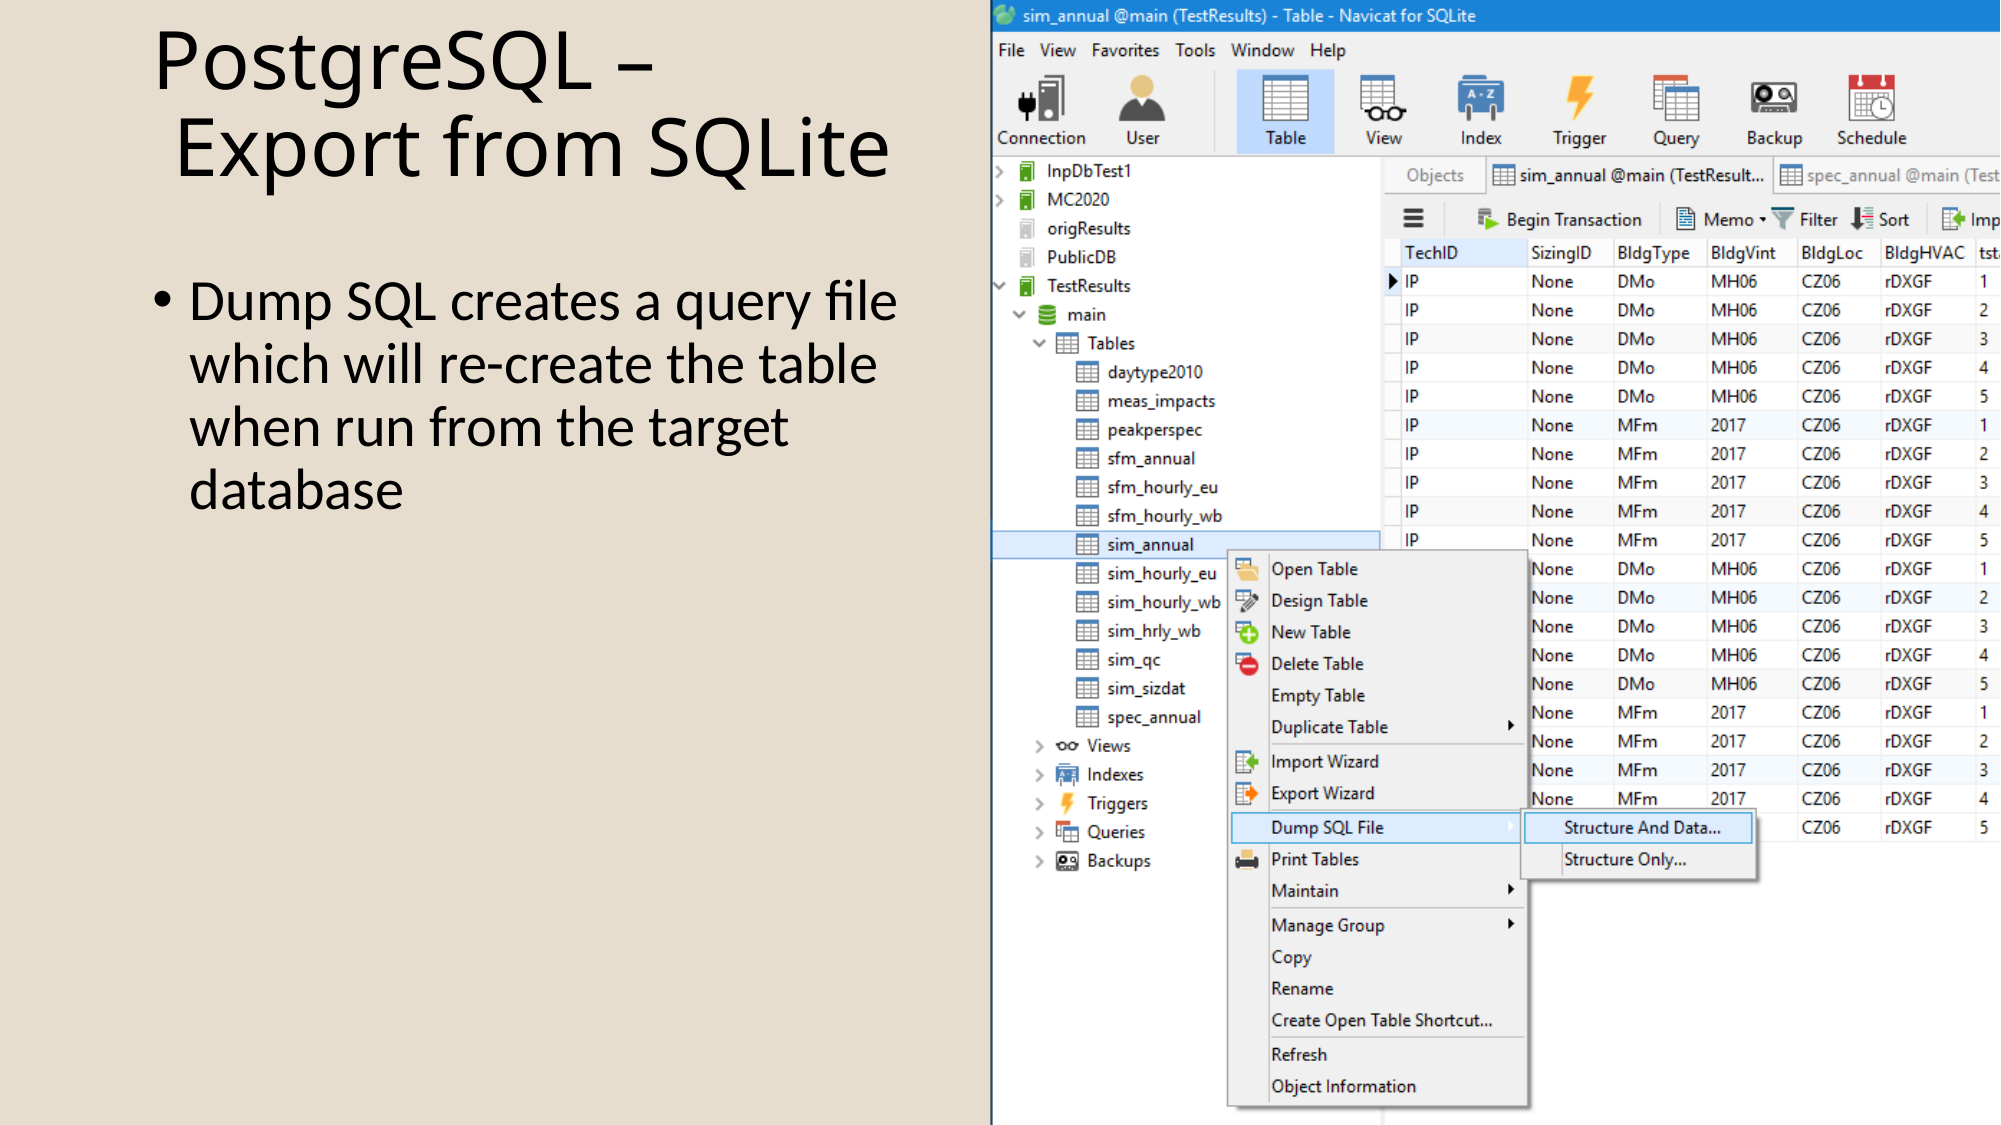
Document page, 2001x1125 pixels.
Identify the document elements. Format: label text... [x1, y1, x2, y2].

title PostgreSQL – Export from SQLite [137, 11, 925, 204]
list Dump SQL creates a query file which will re-create the table when run from the target database [137, 263, 969, 1085]
picture [990, 0, 2000, 1125]
